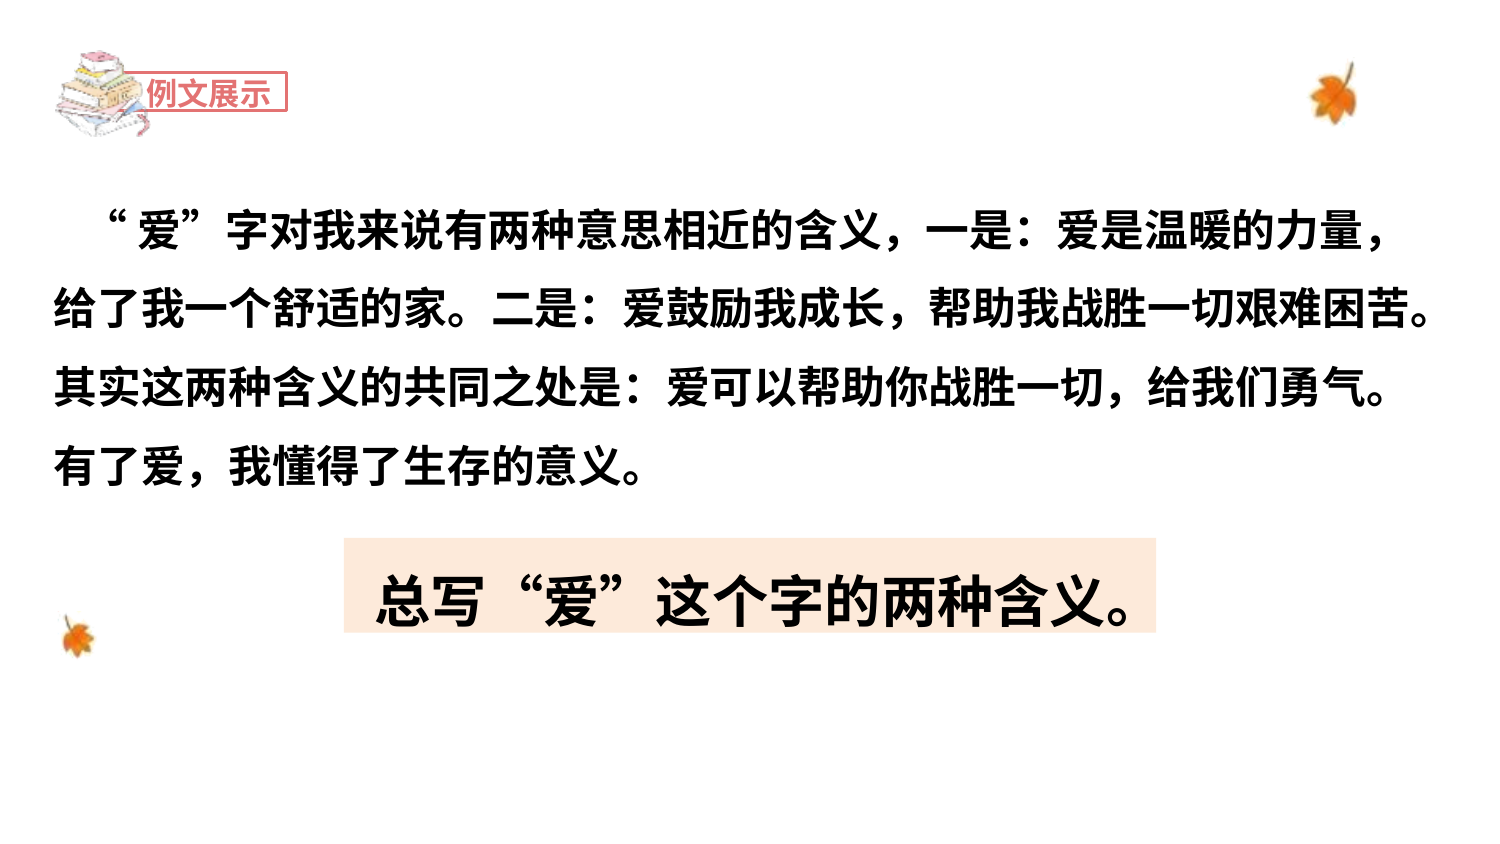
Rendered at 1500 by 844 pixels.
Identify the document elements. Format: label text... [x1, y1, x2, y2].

picture [54, 43, 151, 140]
text_box 例文展示 [156, 68, 291, 117]
picture [42, 611, 132, 669]
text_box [343, 531, 1157, 643]
text_box “爱”字对我来说有两种意思相近的含义，一是：爱是温暖的力量，给了我一个舒适的家。二是：爱鼓励我成长，帮助我战胜一切艰难困苦。其实这两种含义的共同之处是：爱可以帮助你战胜一切，给我们勇气。有了爱，我懂得了生存的意义。 [42, 170, 1428, 497]
picture [1256, 57, 1388, 140]
